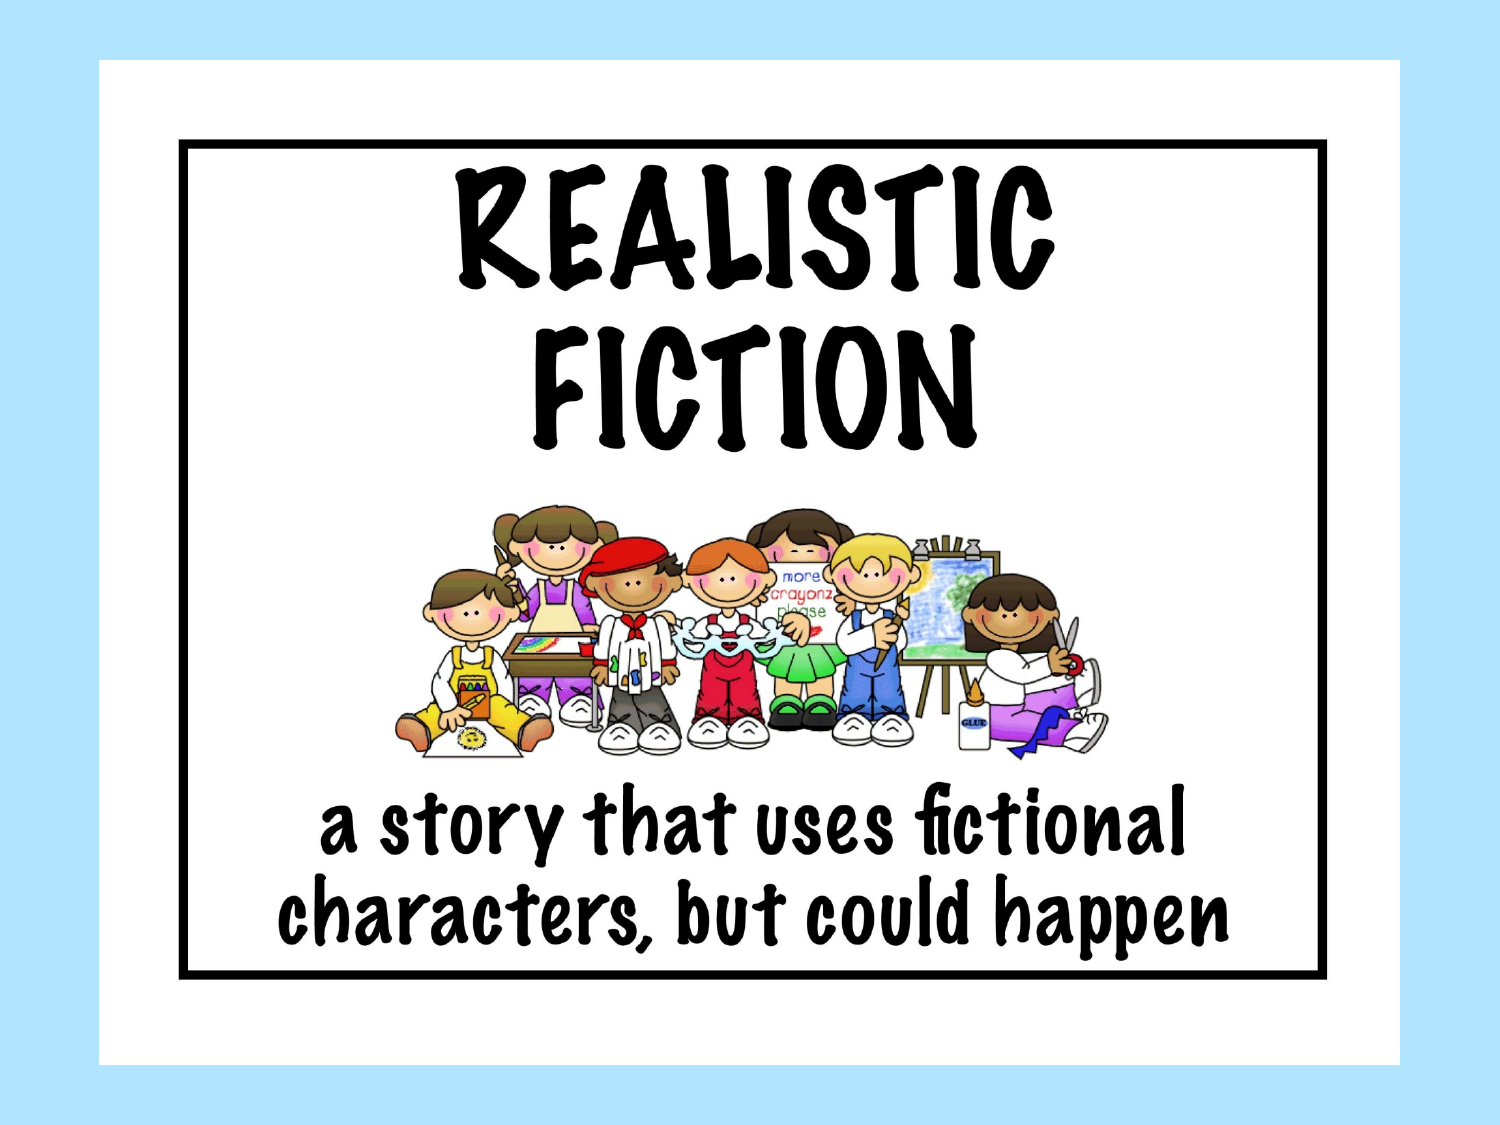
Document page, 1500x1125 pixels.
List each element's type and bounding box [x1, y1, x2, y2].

picture [99, 59, 1401, 1065]
